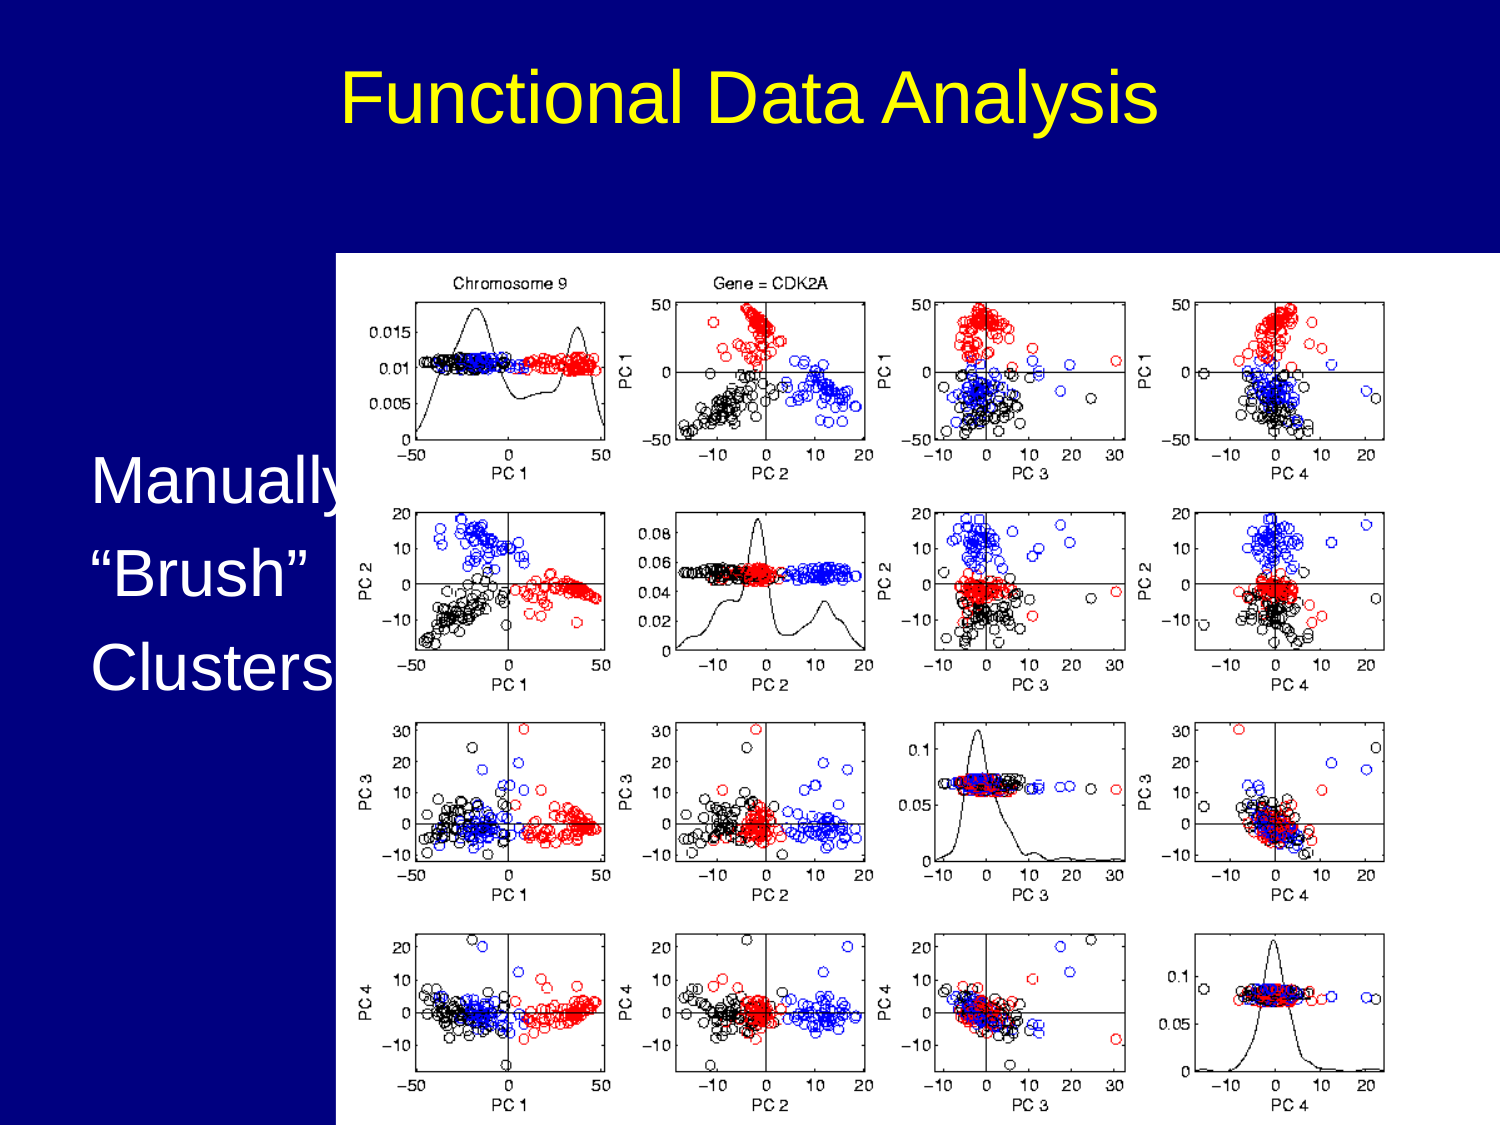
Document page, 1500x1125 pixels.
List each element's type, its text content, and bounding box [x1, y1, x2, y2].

picture [335, 253, 1500, 1125]
title Functional Data Analysis [112, 0, 1388, 188]
list Manually “Brush” Clusters [75, 242, 1432, 1100]
